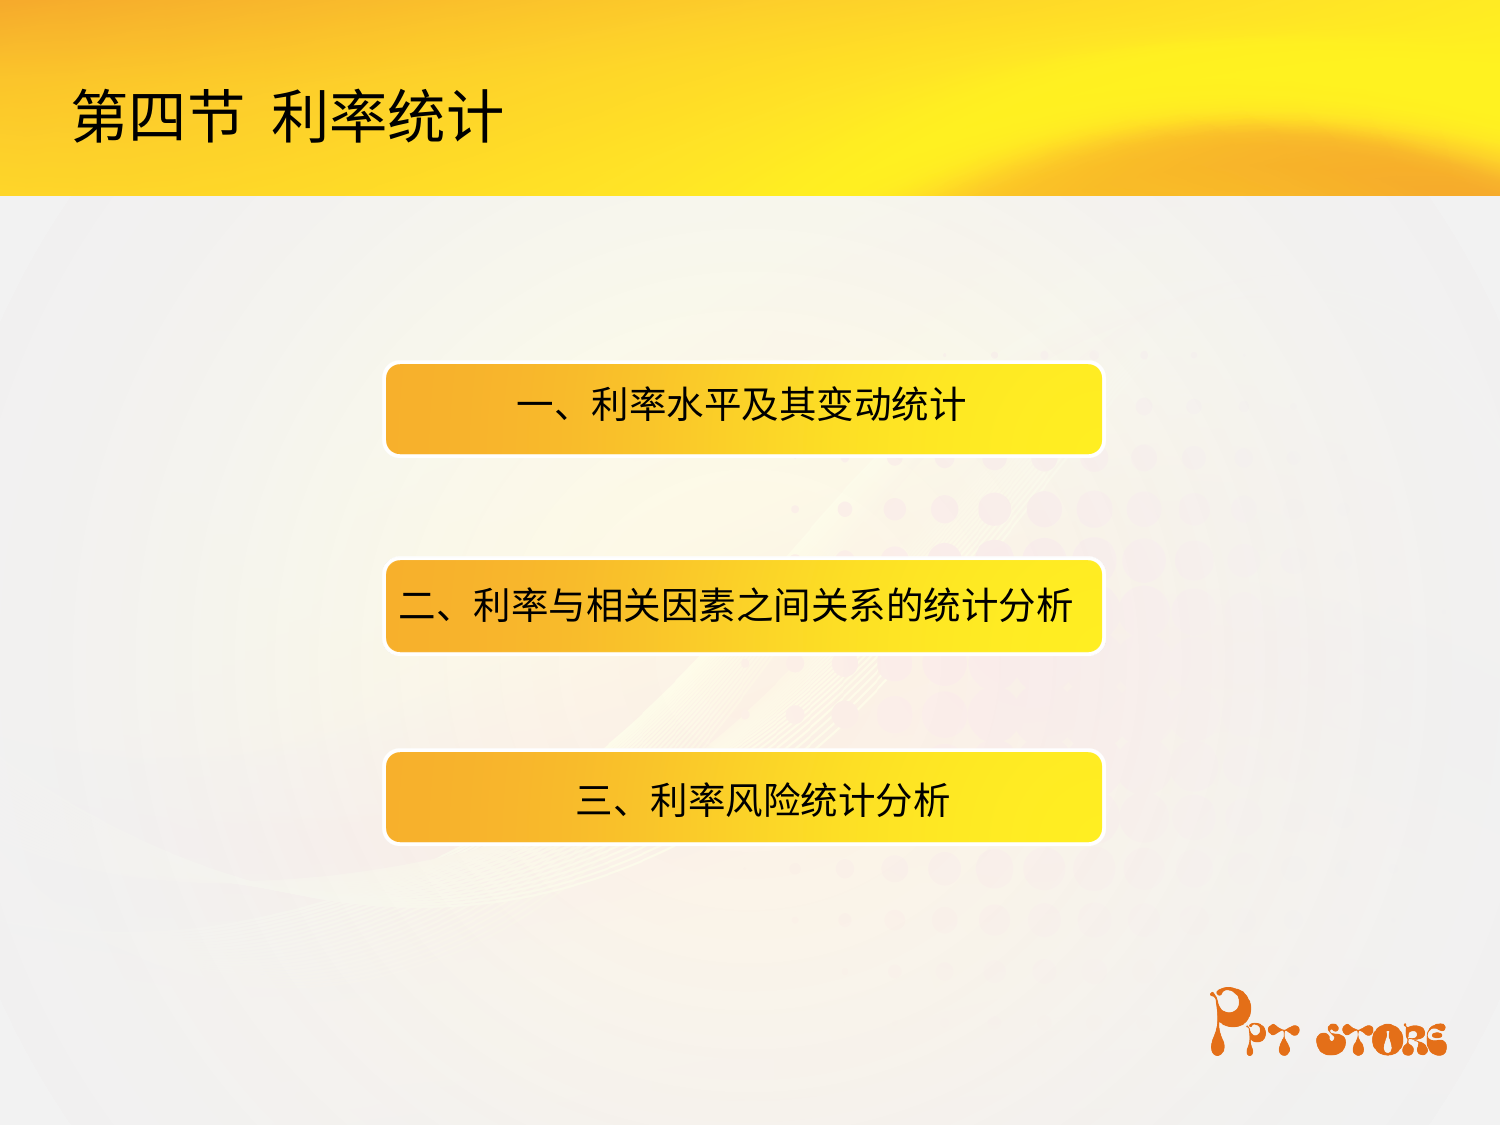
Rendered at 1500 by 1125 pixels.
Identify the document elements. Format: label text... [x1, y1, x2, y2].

picture [0, 0, 1500, 1125]
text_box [381, 359, 1107, 459]
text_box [381, 747, 1258, 847]
title 第四节 利率统计 [0, 56, 963, 173]
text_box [381, 556, 1106, 656]
